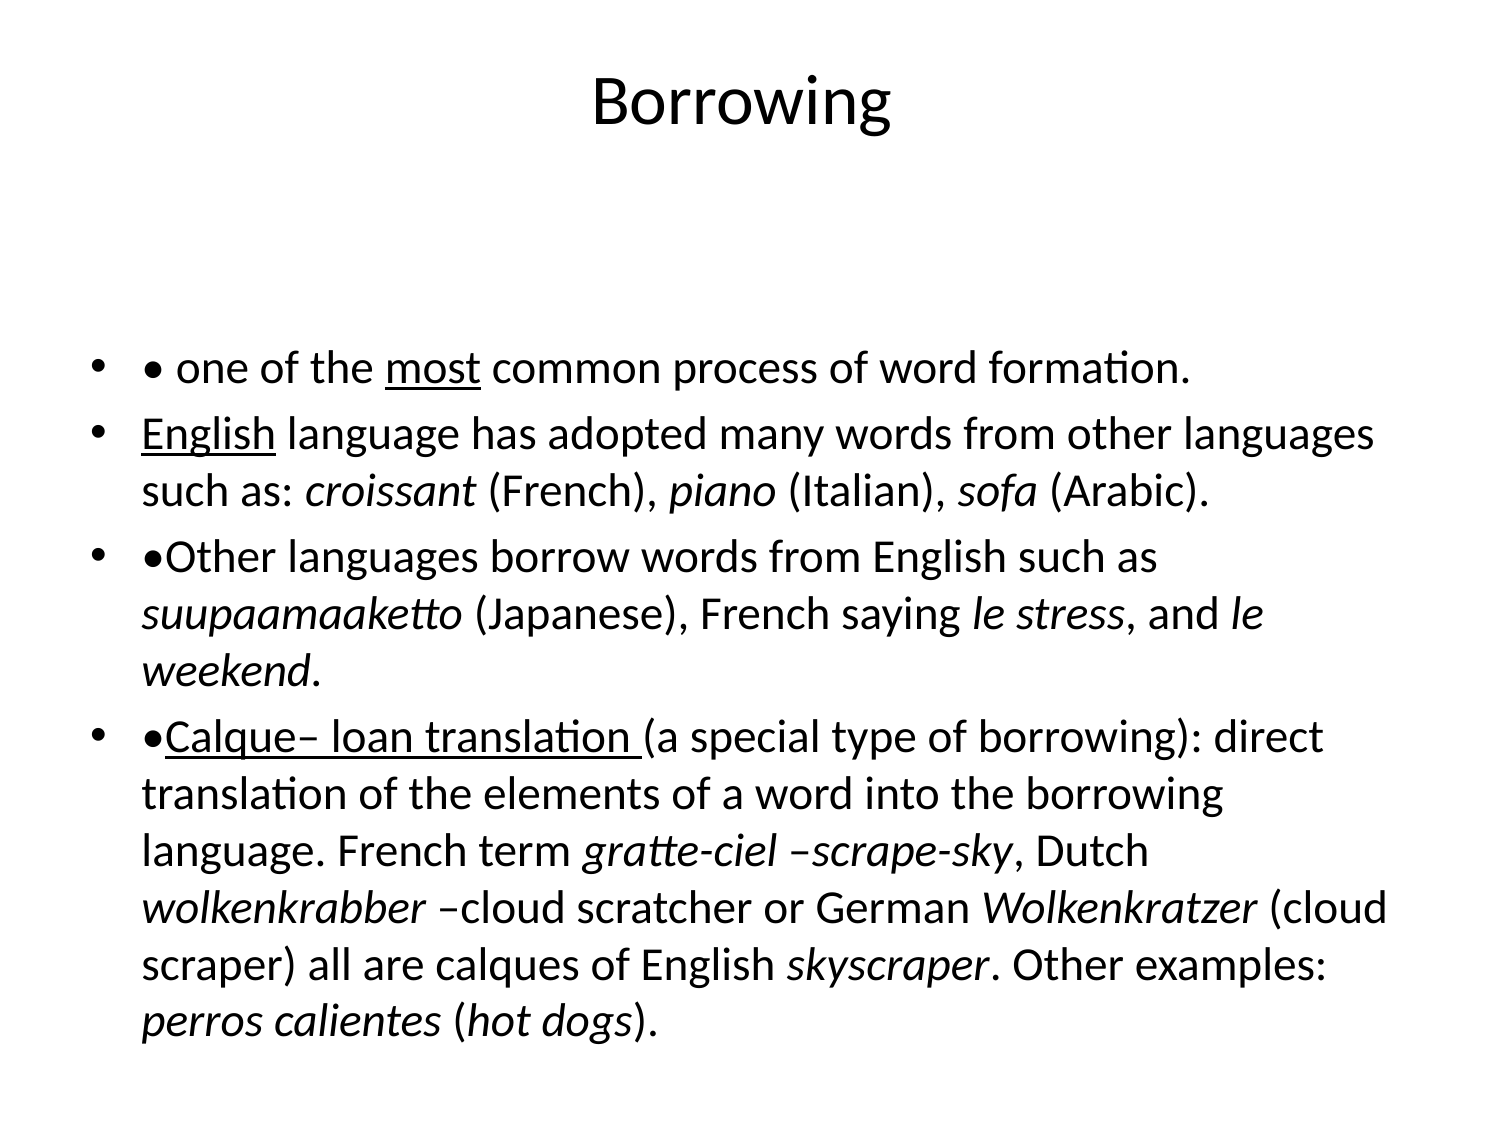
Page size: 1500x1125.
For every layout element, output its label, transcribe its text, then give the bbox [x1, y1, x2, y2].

list • one of the most common process of word formation. English language has adopted many words from other languages such as: croissant (French), piano (Italian), sofa (Arabic). •Other languages borrow words from English such as suupaamaaketto (Japanese), French saying le stress, and le weekend. •Calque– loan translation (a special type of borrowing): direct translation of the elements of a word into the borrowing language. French term gratte-ciel –scrape-sky, Dutch wolkenkrabber –cloud scratcher or German Wolkenkratzer (cloud scraper) all are calques of English skyscraper. Other examples: perros calientes (hot dogs). [75, 262, 1425, 1100]
title Borrowing [75, 45, 1425, 233]
